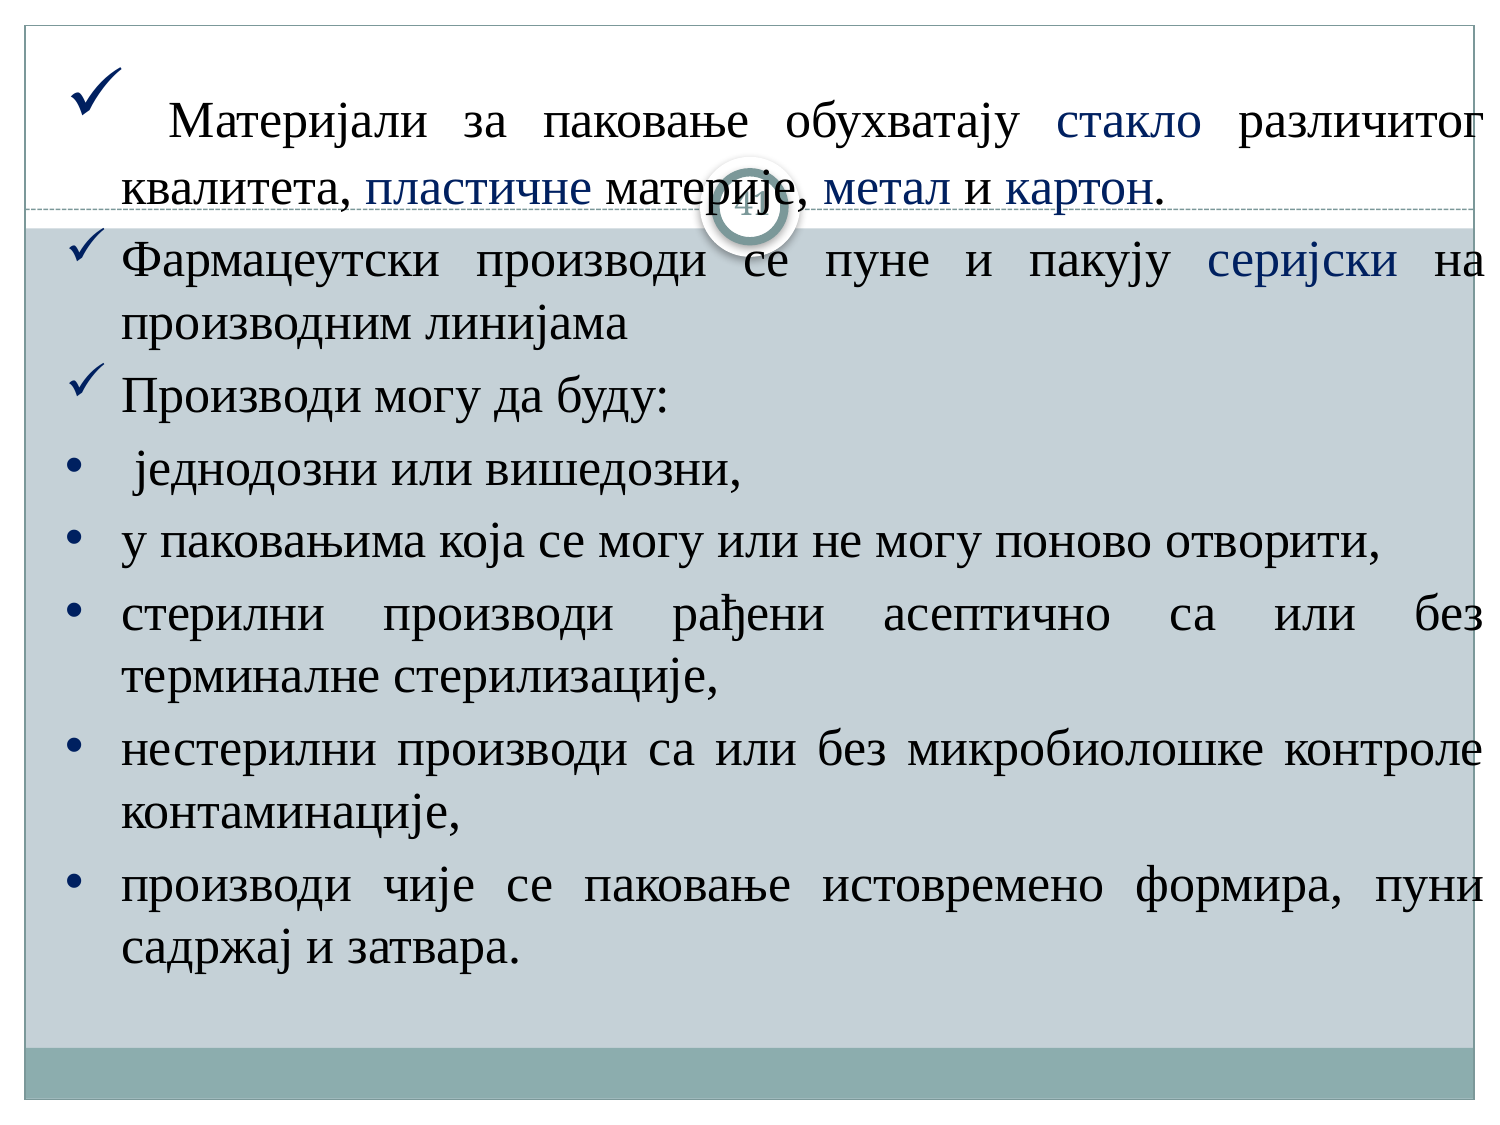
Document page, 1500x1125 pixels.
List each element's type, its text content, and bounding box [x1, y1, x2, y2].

slide_number 41 [715, 168, 791, 241]
text_box Материјали за паковање обухватају стакло различитог квалитета, пластичне материје, метал и картон. Фармацеутски производи се пуне и пакују серијски на производним линијама Производи могу да буду: једнодозни или вишедозни, у паковањима која се могу или не могу поново отворити, стерилни производи рађени асептично са или без терминалне стерилизације, нестерилни производи са или без микробиолошке контроле контаминације, производи чије се паковање истовремено формира, пуни садржај и затвара. [50, 54, 1500, 1060]
